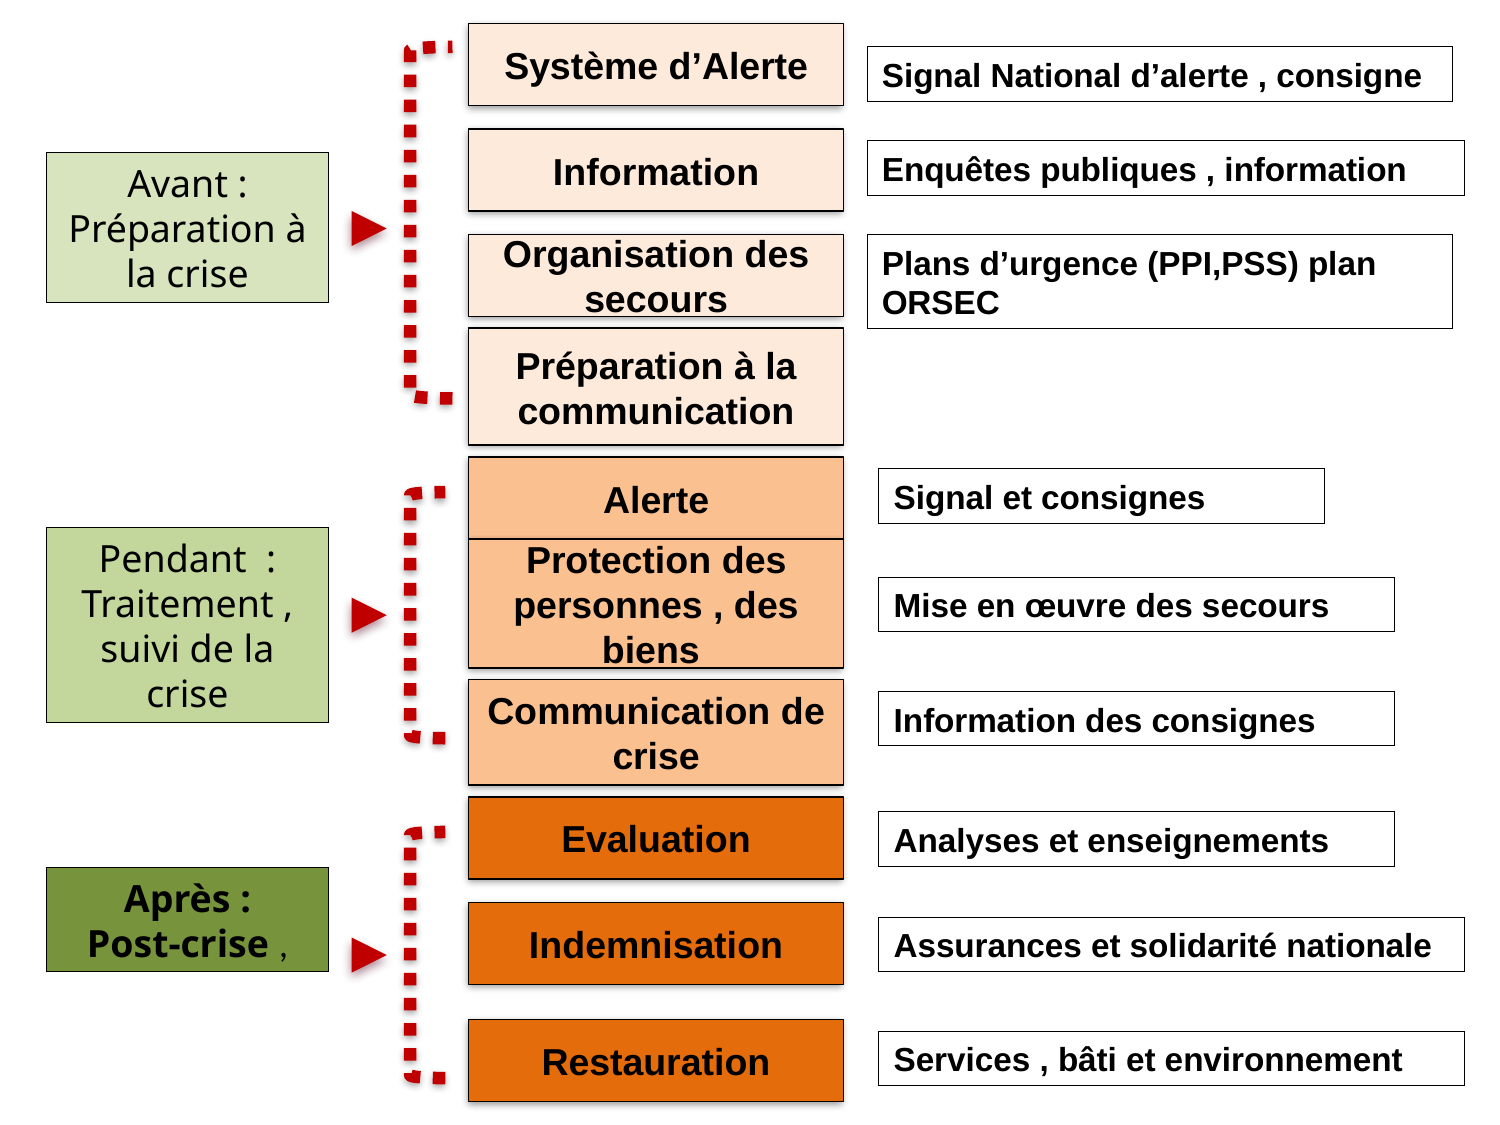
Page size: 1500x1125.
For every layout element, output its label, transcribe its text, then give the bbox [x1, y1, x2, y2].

text_box Organisation des secours [468, 234, 844, 317]
text_box Evaluation [468, 796, 844, 880]
text_box Après : Post-crise , [46, 867, 329, 972]
text_box Assurances et solidarité nationale [878, 917, 1465, 972]
text_box Indemnisation [468, 902, 844, 985]
text_box [407, 828, 446, 1082]
text_box [351, 937, 387, 973]
text_box [407, 489, 446, 742]
text_box Alerte [468, 456, 844, 538]
text_box Signal et consignes [878, 468, 1325, 524]
text_box Communication de crise [468, 679, 844, 786]
text_box Plans d’urgence (PPI,PSS) plan ORSEC [867, 234, 1453, 329]
text_box Information [468, 128, 844, 212]
text_box Avant : Préparation à la crise [46, 152, 329, 303]
text_box Préparation à la communication [468, 327, 844, 446]
text_box [406, 43, 453, 402]
text_box [351, 210, 387, 247]
text_box Mise en œuvre des secours [878, 577, 1395, 632]
text_box Analyses et enseignements [878, 811, 1395, 867]
text_box Pendant : Traitement , suivi de la crise [46, 527, 329, 723]
text_box Signal National d’alerte , consigne [867, 46, 1453, 102]
text_box Restauration [468, 1019, 844, 1102]
text_box Protection des personnes , des biens [468, 538, 844, 669]
text_box [351, 597, 387, 633]
text_box Services , bâti et environnement [878, 1031, 1465, 1086]
text_box Enquêtes publiques , information [867, 140, 1465, 196]
text_box Système d’Alerte [468, 23, 844, 106]
text_box Information des consignes [878, 691, 1395, 746]
